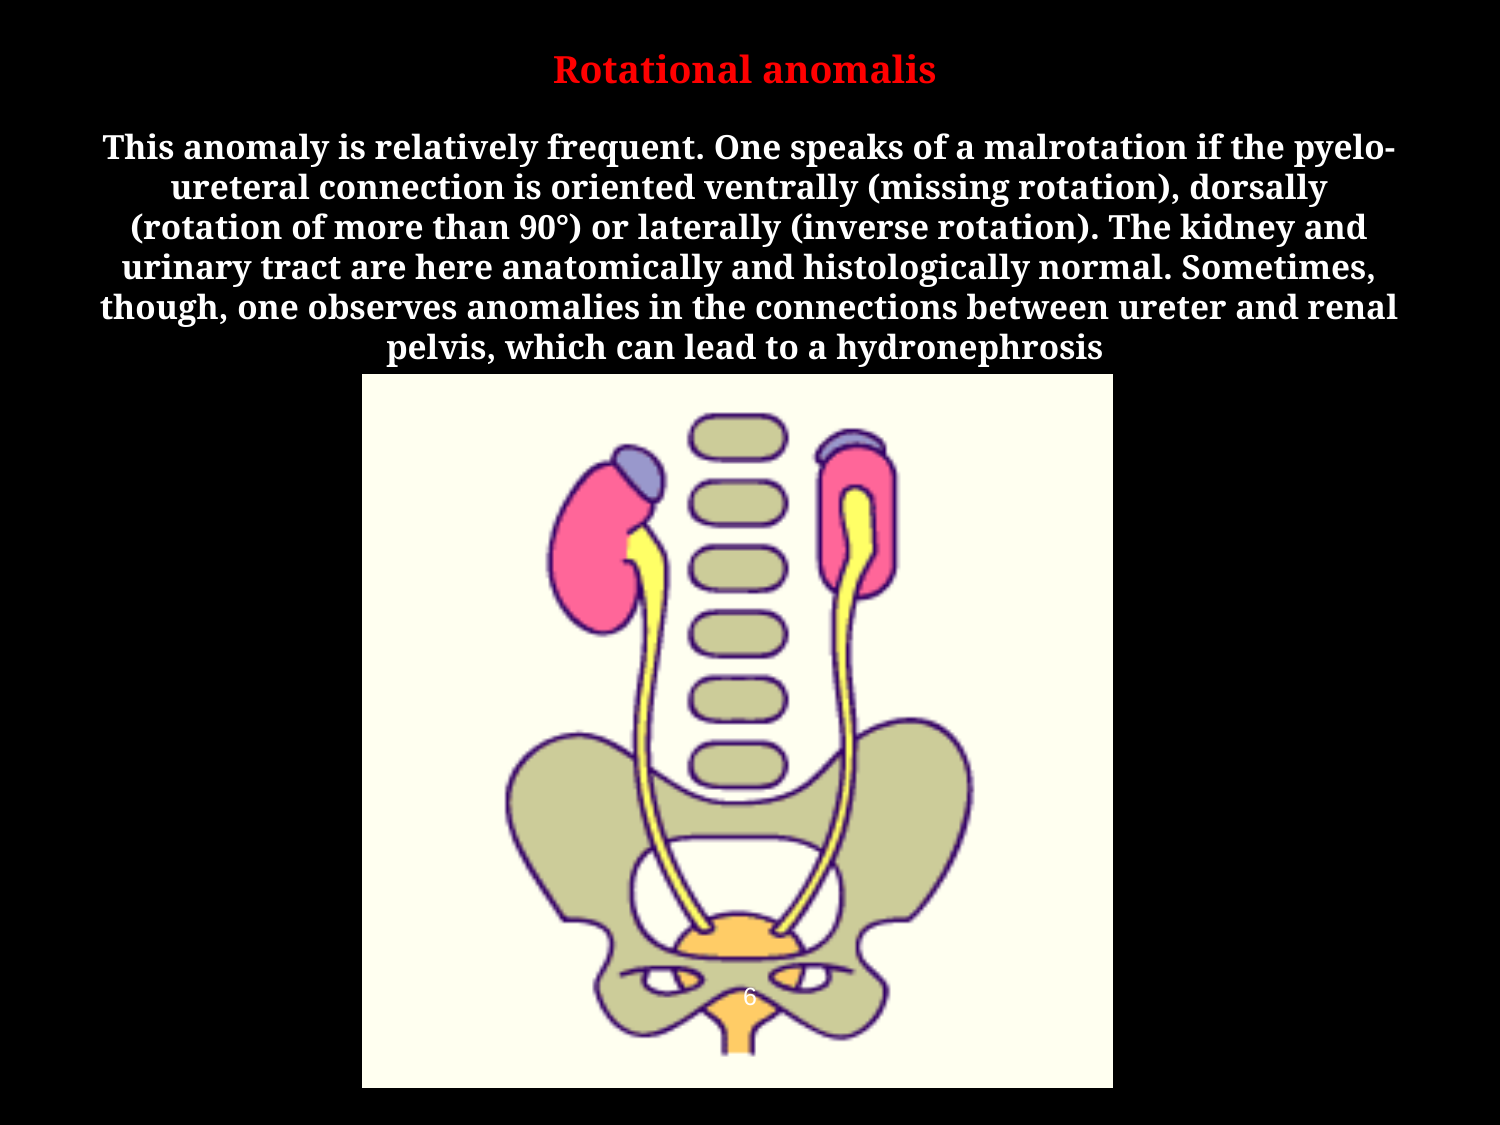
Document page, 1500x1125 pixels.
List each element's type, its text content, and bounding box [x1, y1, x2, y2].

title Rotational anomalis This anomaly is relatively frequent. One speaks of a malrotation if the pyelo-ureteral connection is oriented ventrally (missing rotation), dorsally (rotation of more than 90°) or laterally (inverse rotation). The kidney and urinary tract are here anatomically and histologically normal. Sometimes, though, one observes anomalies in the connections between ureter and renal pelvis, which can lead to a hydronephrosis [75, 12, 1425, 400]
picture [362, 374, 1113, 1088]
